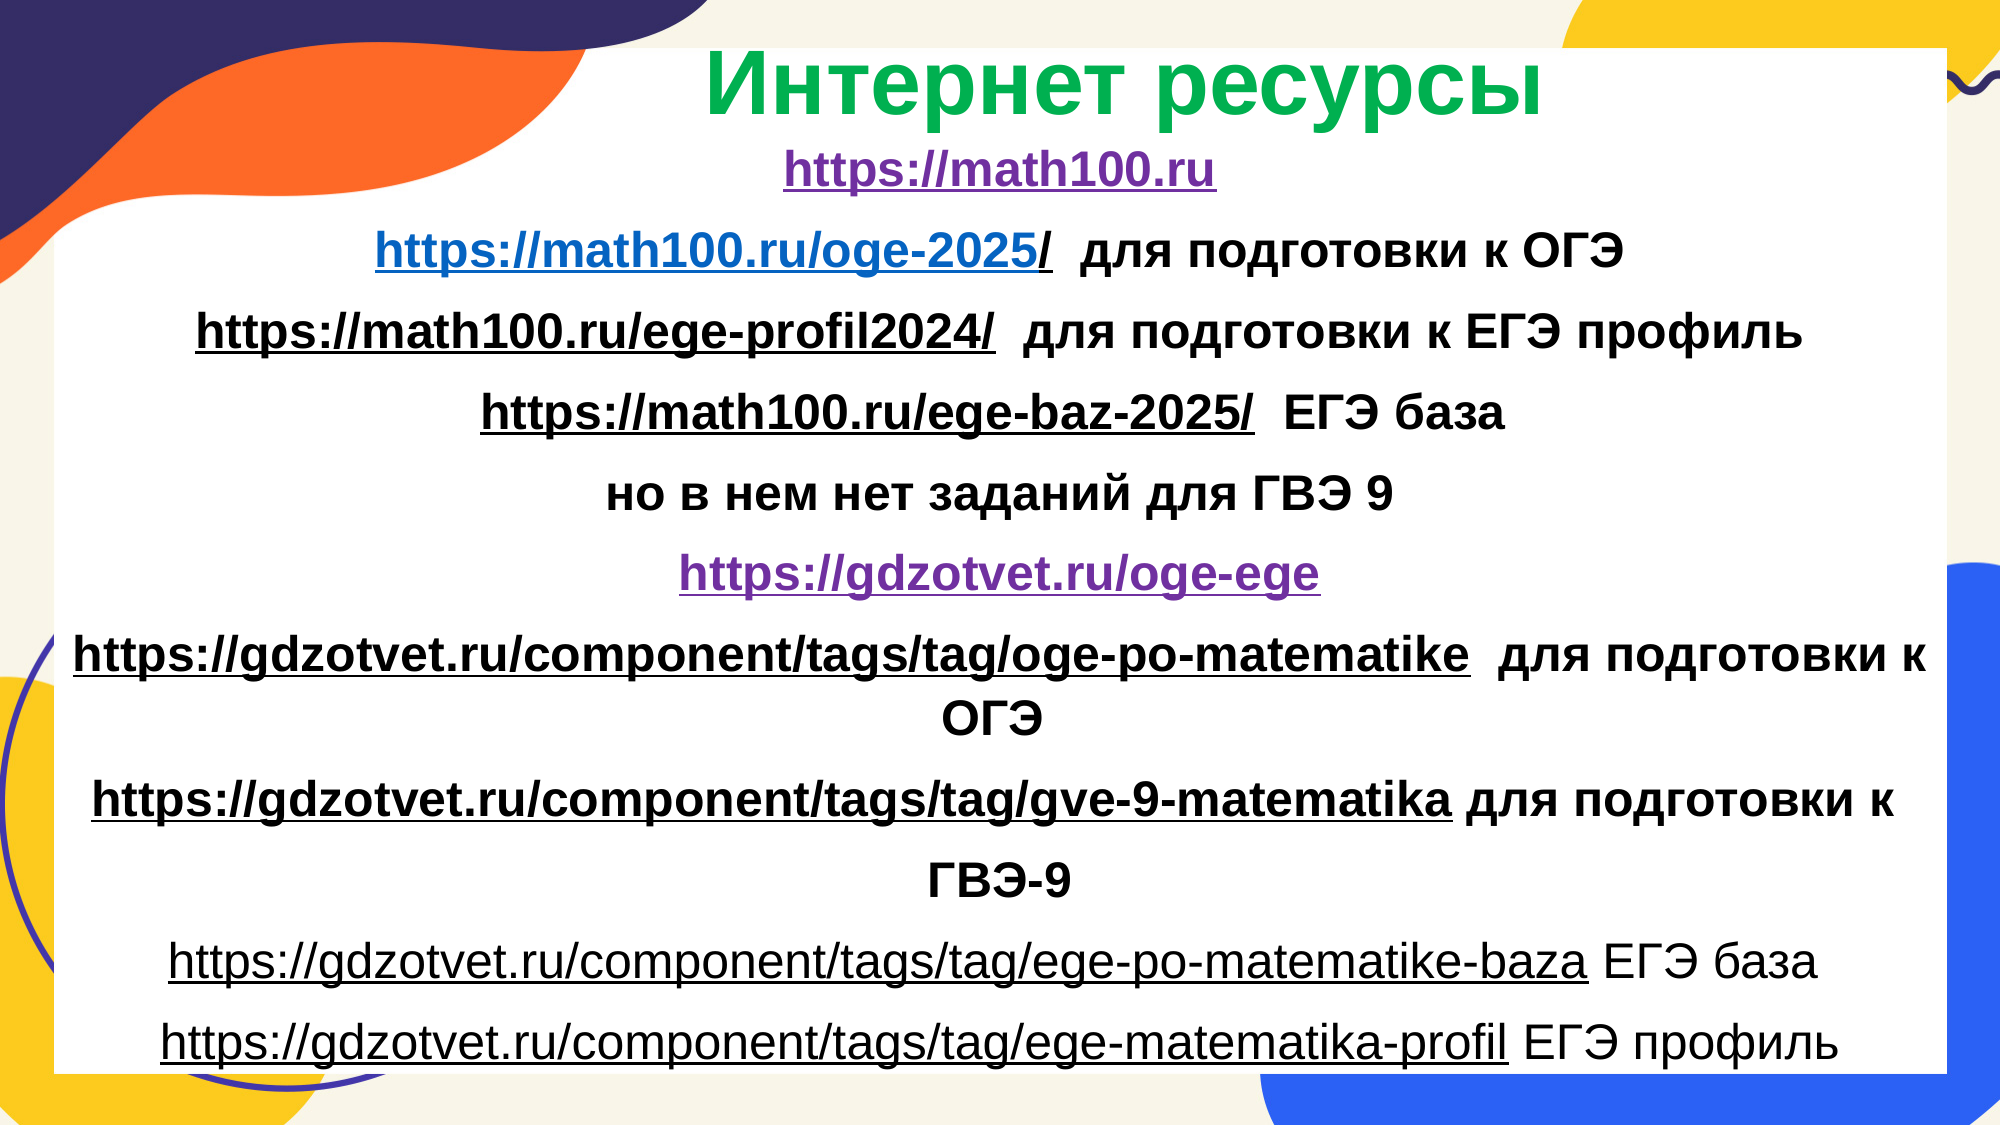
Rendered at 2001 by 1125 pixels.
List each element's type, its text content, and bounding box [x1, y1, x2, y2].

text_box https://math100.ru https://math100.ru/oge-2025/ для подготовки к ОГЭ https://math100.ru/ege-profil2024/ для подготовки к ЕГЭ профиль https://math100.ru/ege-baz-2025/ ЕГЭ база но в нем нет заданий для ГВЭ 9 https://gdzotvet.ru/oge-ege https://gdzotvet.ru/component/tags/tag/oge-po-matematike для подготовки к ОГЭ https://gdzotvet.ru/component/tags/tag/gve-9-matematika для подготовки к ГВЭ-9 https://gdzotvet.ru/component/tags/tag/ege-po-matematike-baza ЕГЭ база https://gdzotvet.ru/component/tags/tag/ege-matematika-profil ЕГЭ профиль [9, 124, 1991, 1077]
picture [0, 0, 2000, 1125]
title Интернет ресурсы [689, 0, 1936, 124]
